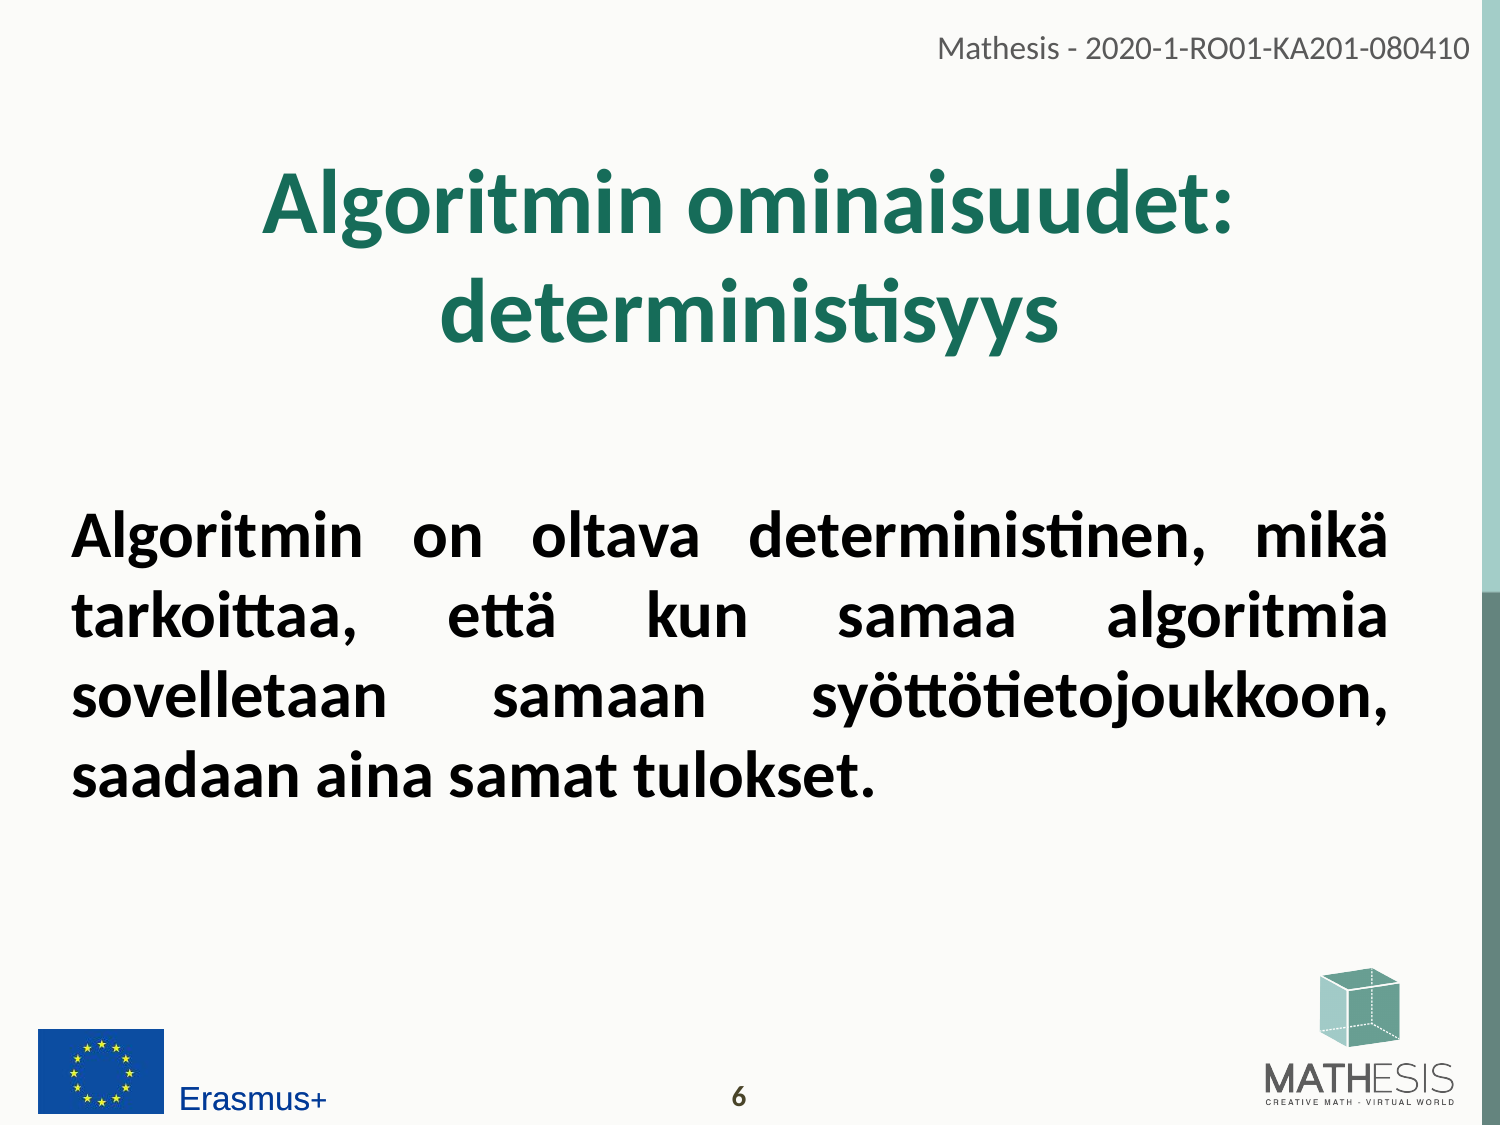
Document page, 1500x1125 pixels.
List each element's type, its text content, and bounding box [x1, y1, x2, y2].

title Algoritmin ominaisuudet: deterministisyys [75, 133, 1425, 373]
picture [38, 1029, 164, 1114]
list Algoritmin on oltava deterministinen, mikä tarkoittaa, että kun samaa algoritmia sovelletaan samaan syöttötietojoukkoon, saadaan aina samat tulokset. [56, 483, 1406, 836]
